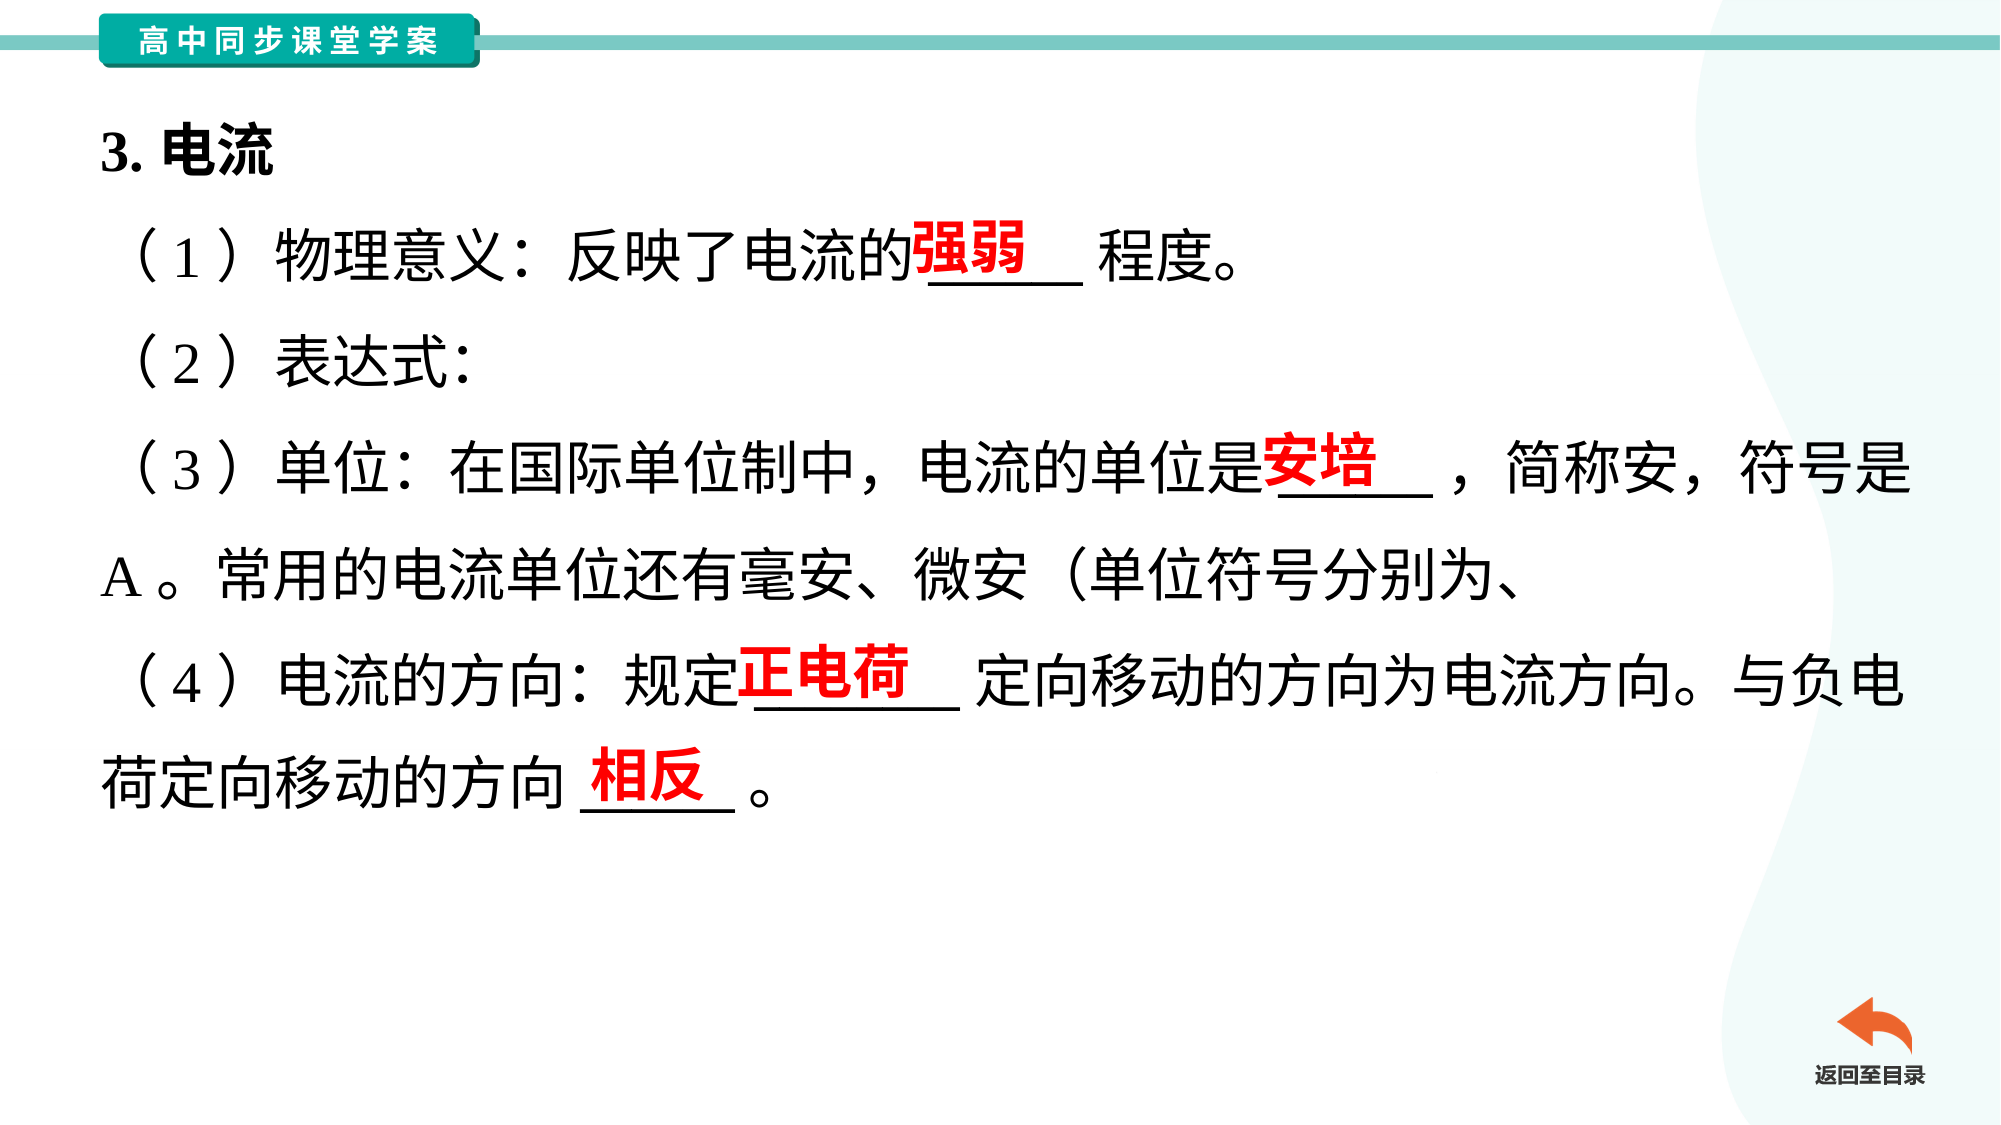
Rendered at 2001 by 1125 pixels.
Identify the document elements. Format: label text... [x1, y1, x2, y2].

text_box 相反 [568, 705, 729, 797]
text_box 强弱 [889, 177, 1050, 269]
text_box 安培 [1239, 390, 1400, 482]
picture [0, 0, 2000, 1125]
text_box 正电荷 [714, 602, 933, 694]
